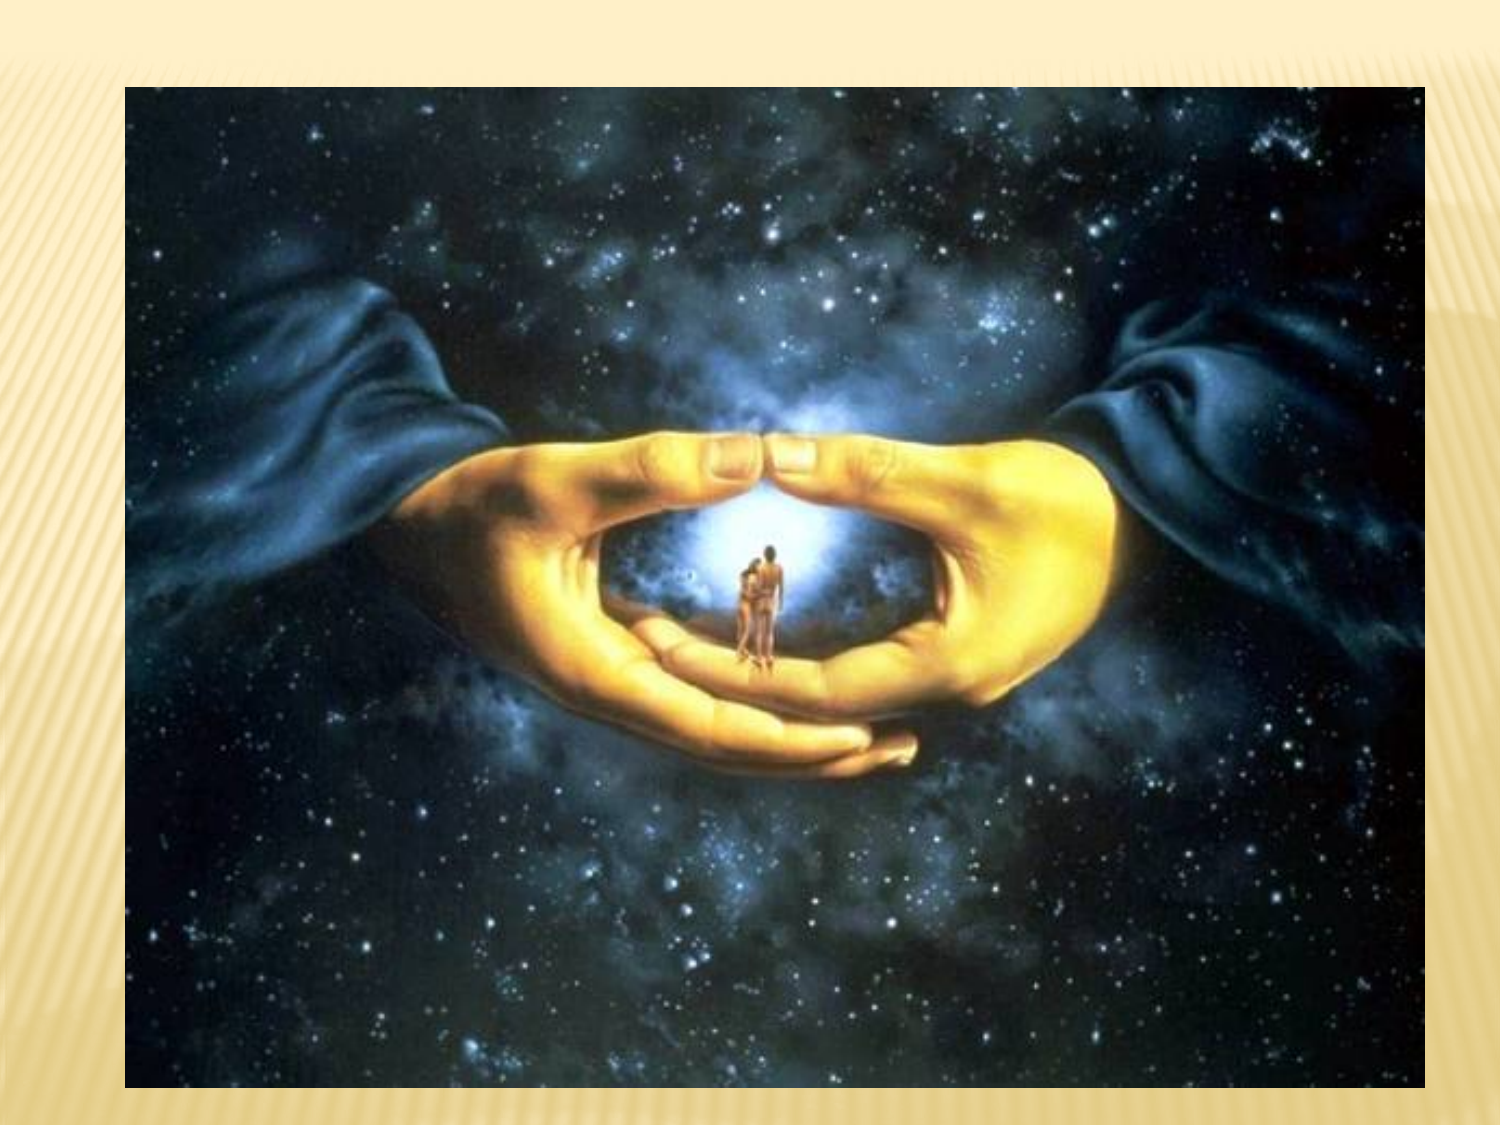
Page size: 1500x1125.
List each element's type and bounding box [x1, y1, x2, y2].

picture [124, 87, 1426, 1088]
